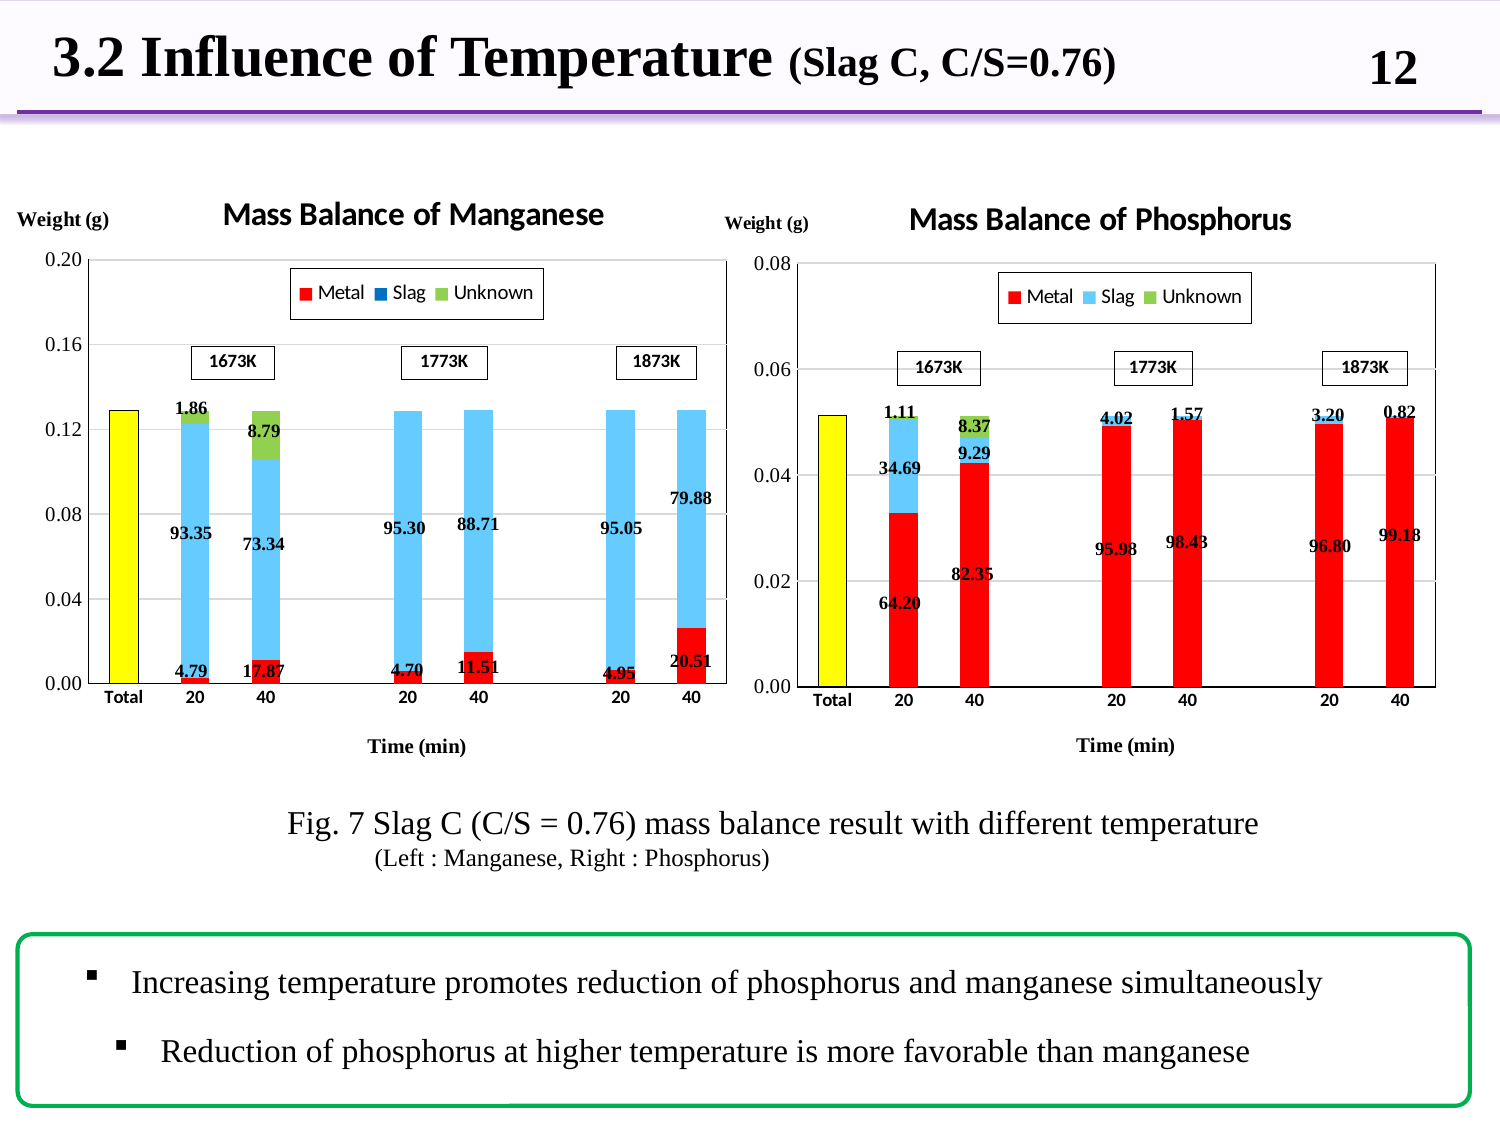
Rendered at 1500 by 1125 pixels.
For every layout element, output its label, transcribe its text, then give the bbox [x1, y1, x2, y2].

text_box Fig. 7 Slag C (C/S = 0.76) mass balance result with different temperature (Left : Manganese, Right : Phosphorus) [272, 822, 1317, 879]
text_box 3.2 Influence of Temperature (Slag C, C/S=0.76) [37, 19, 1171, 96]
text_box [0, 0, 1500, 116]
text_box [15, 932, 1472, 1108]
text_box 12 [1353, 27, 1470, 103]
chart [0, 159, 1459, 818]
